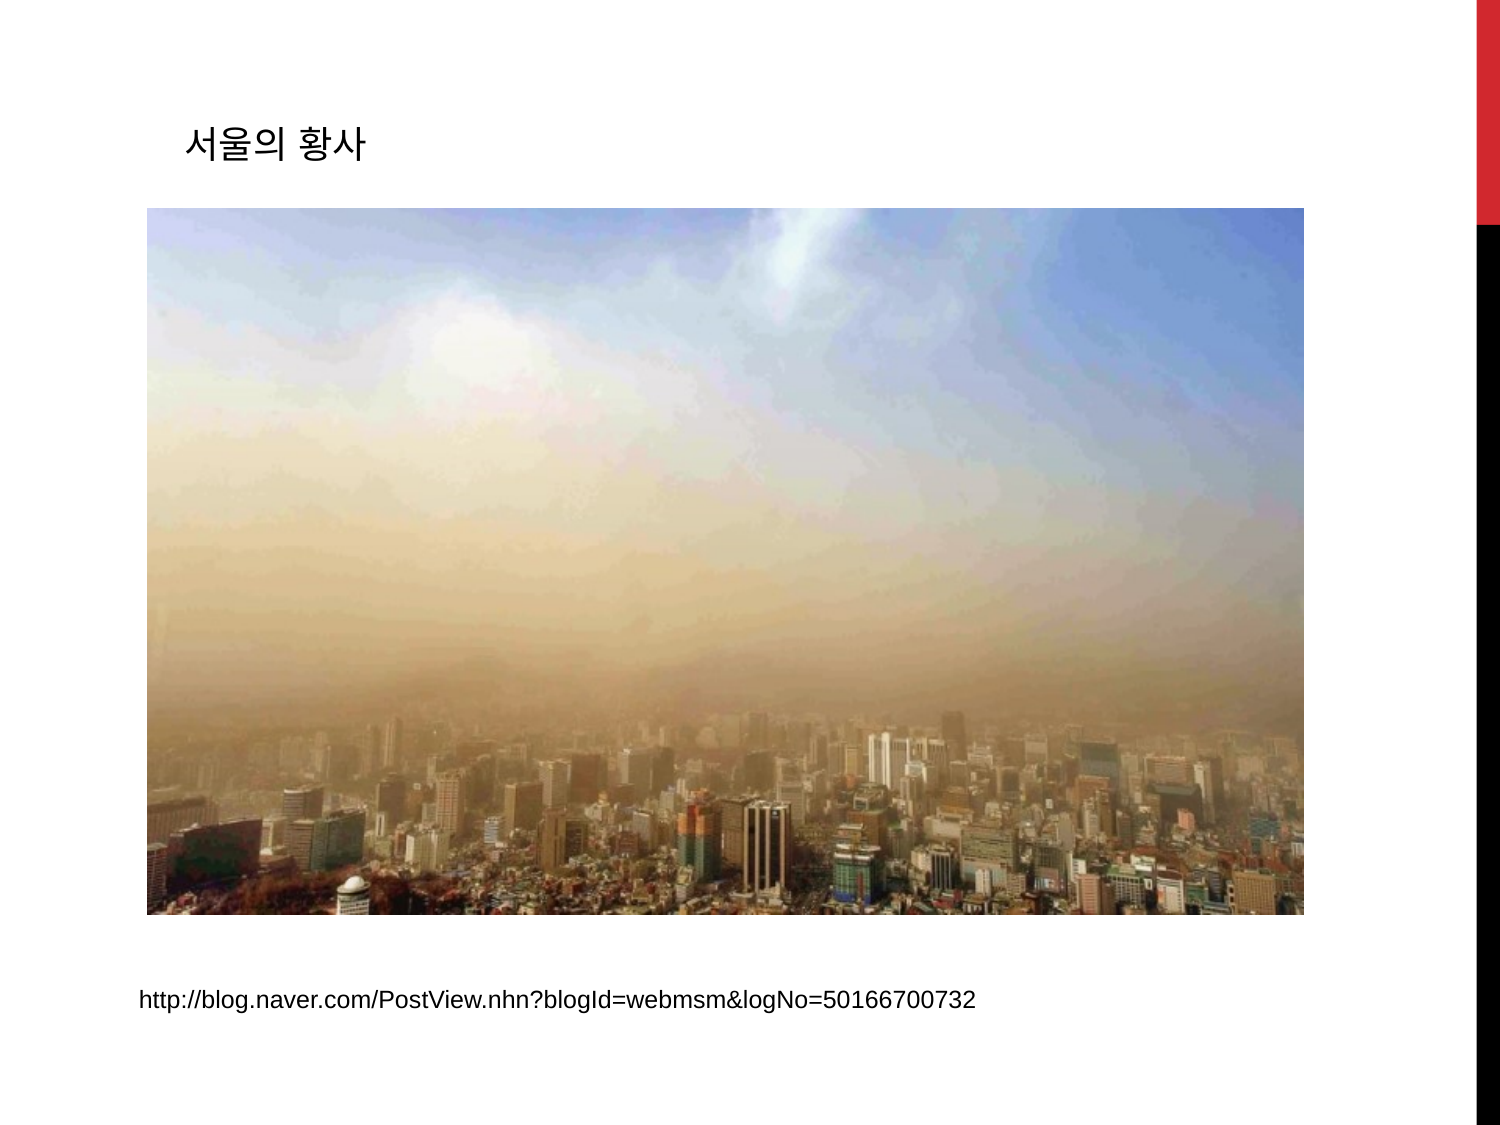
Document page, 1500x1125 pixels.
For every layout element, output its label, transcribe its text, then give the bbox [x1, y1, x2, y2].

text_box http://blog.naver.com/PostView.nhn?blogId=webmsm&logNo=50166700732 [123, 975, 1007, 1021]
picture [147, 207, 1305, 915]
text_box 서울의 황사 [169, 113, 383, 174]
